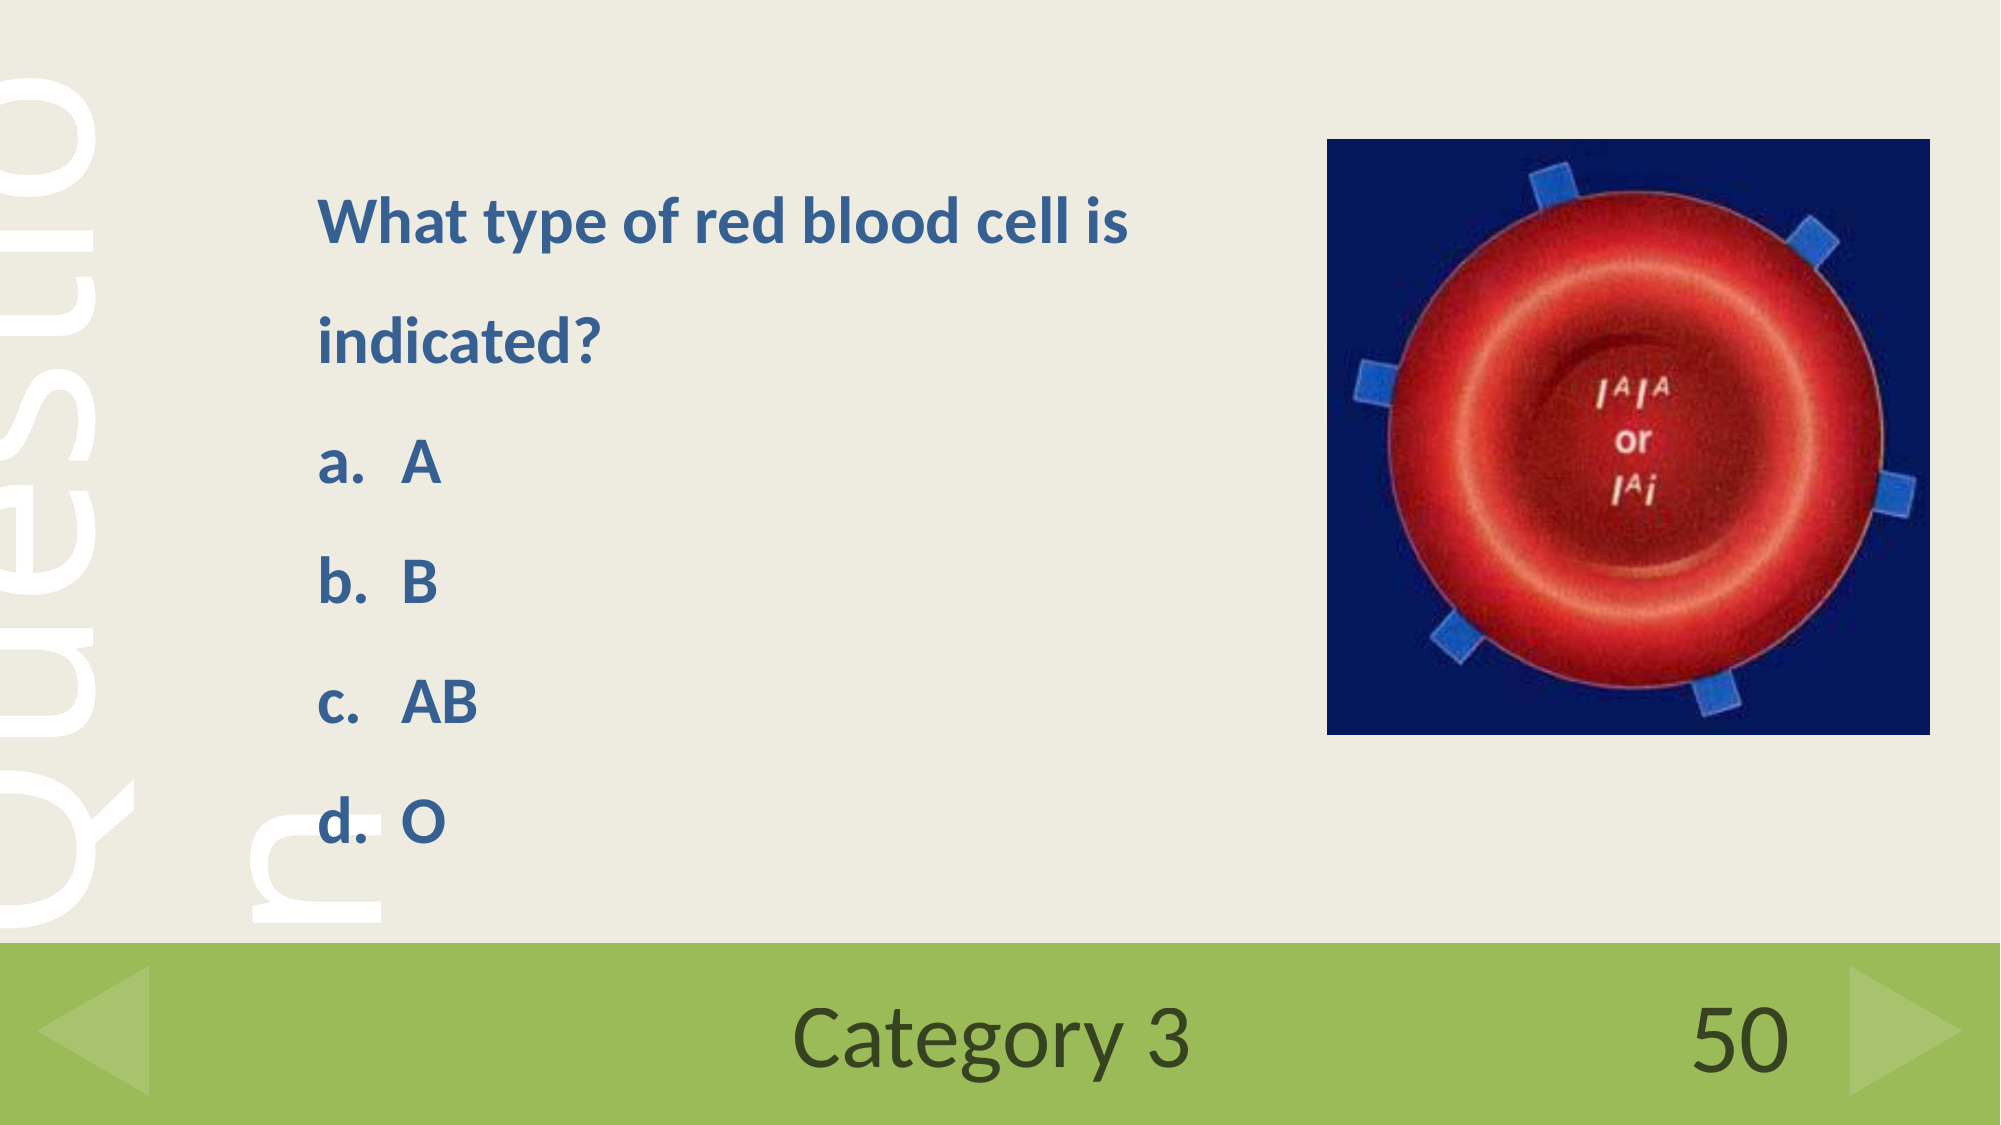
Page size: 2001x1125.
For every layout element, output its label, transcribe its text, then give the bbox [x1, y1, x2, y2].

title Category 3 [92, 937, 1893, 1125]
list What type of red blood cell is indicated? A B AB O [302, 139, 1177, 854]
picture [1326, 138, 1930, 735]
